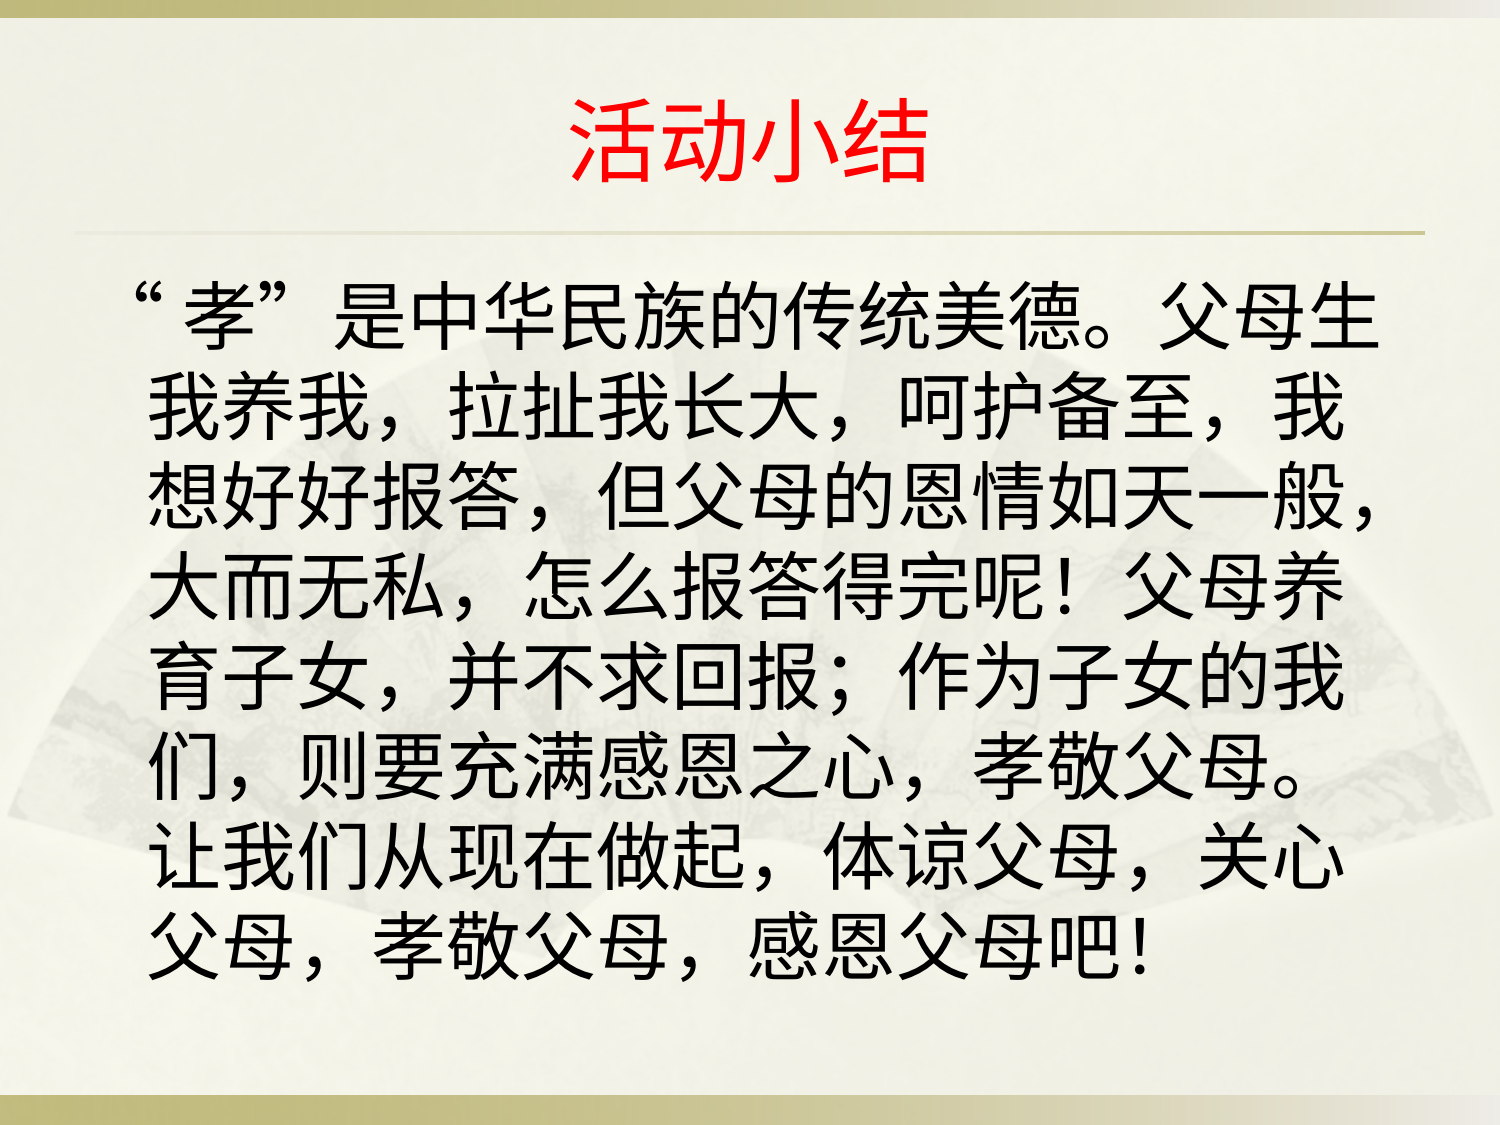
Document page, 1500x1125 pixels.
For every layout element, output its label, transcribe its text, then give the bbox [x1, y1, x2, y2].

list “孝”是中华民族的传统美德。父母生我养我，拉扯我长大，呵护备至，我想好好报答，但父母的恩情如天一般，大而无私，怎么报答得完呢！父母养育子女，并不求回报；作为子女的我们，则要充满感恩之心，孝敬父母。让我们从现在做起，体谅父母，关心父母，孝敬父母，感恩父母吧！ [75, 262, 1425, 1032]
title 活动小结 [75, 45, 1425, 233]
